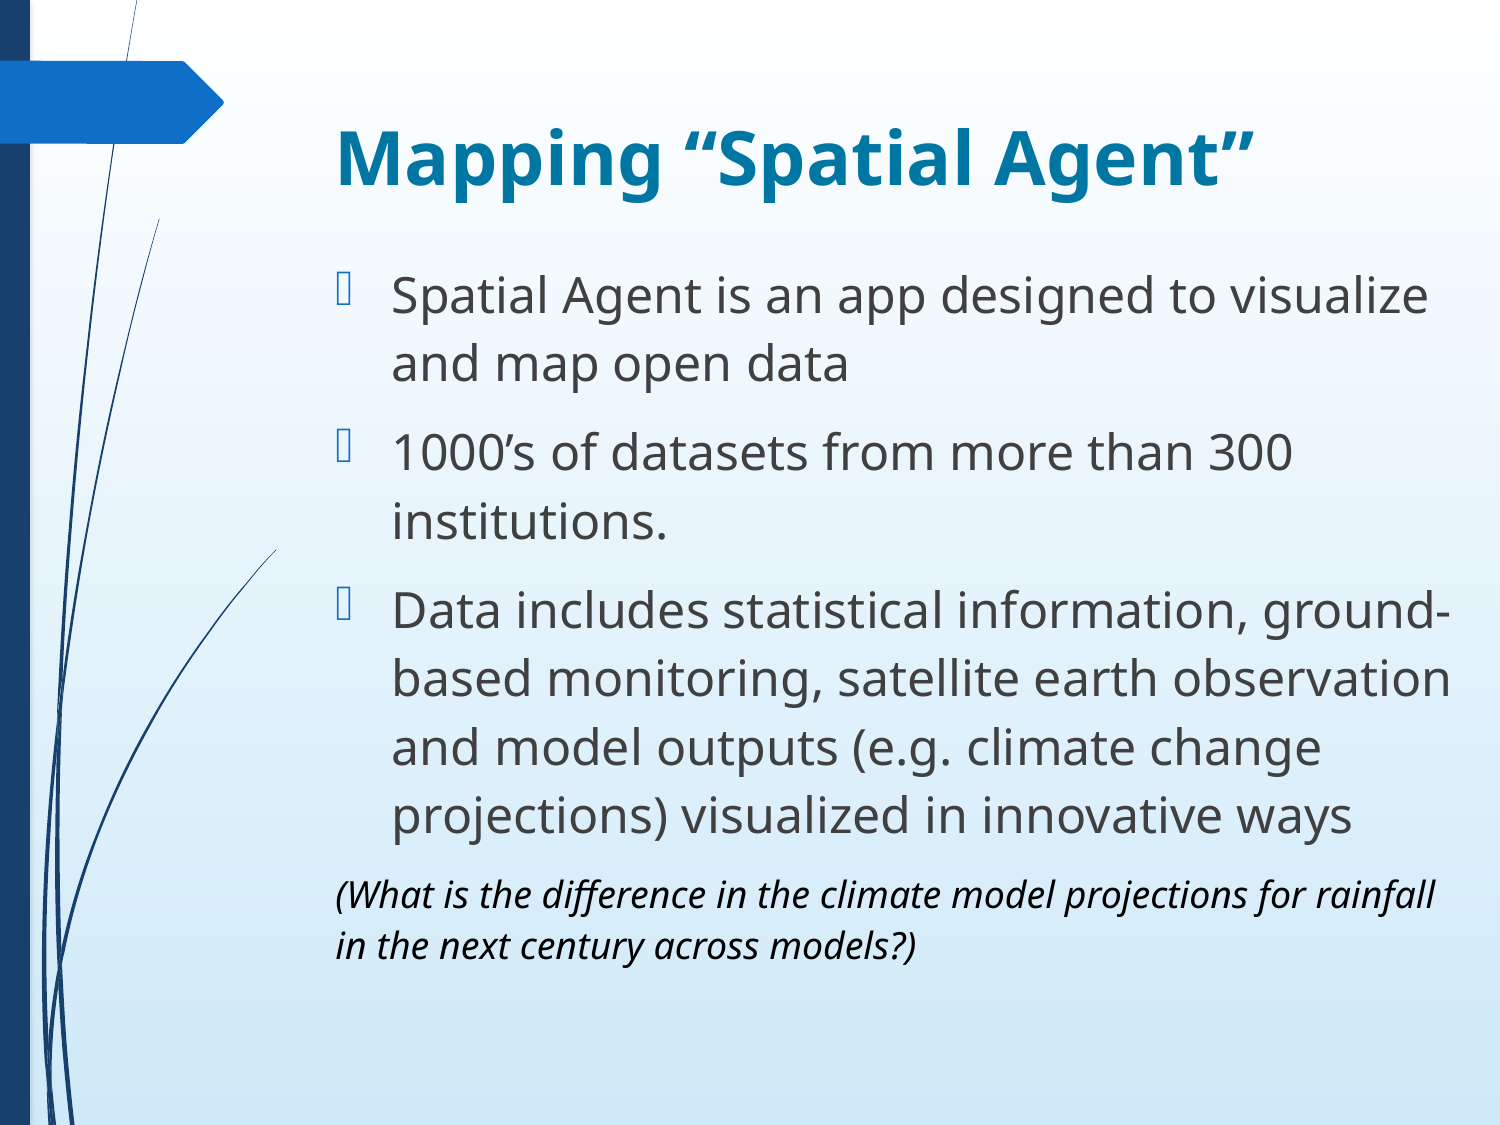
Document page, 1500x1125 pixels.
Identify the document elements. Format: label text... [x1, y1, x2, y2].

title Mapping “Spatial Agent” [319, 102, 1400, 248]
list Spatial Agent is an app designed to visualize and map open data 1000’s of datasets from more than 300 institutions. Data includes statistical information, ground-based monitoring, satellite earth observation and model outputs (e.g. climate change projections) visualized in innovative ways (What is the difference in the climate model projections for rainfall in the next century across models?) [320, 247, 1475, 1096]
